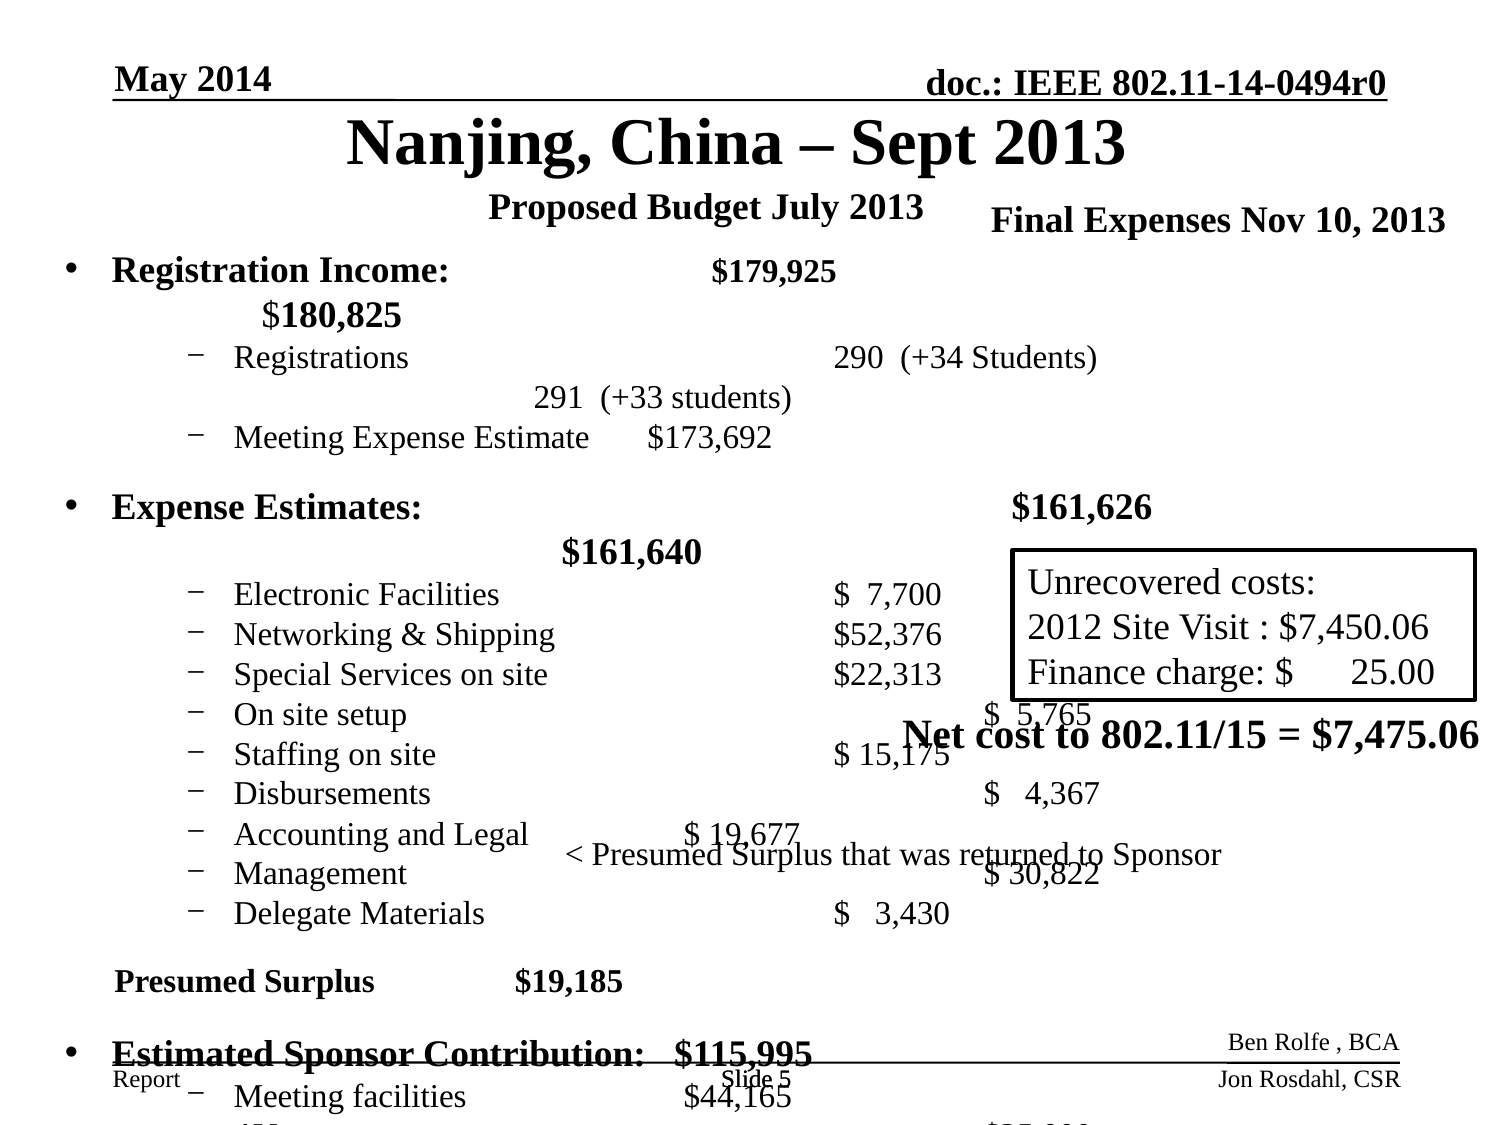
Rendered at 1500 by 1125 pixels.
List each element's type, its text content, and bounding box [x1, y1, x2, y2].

text_box Final Expenses Nov 10, 2013 [975, 187, 1463, 248]
text_box Net cost to 802.11/15 = $7,475.06 [887, 699, 1500, 765]
text_box Registration Income: $179,925 $180,825 Registrations 290 (+34 Students) 291 (+33 students) Meeting Expense Estimate $173,692 Expense Estimates: $161,626 $161,640 Electronic Facilities $ 7,700 Networking & Shipping $52,376 Special Services on site $22,313 On site setup $ 5,765 Staffing on site $ 15,175 Disbursements $ 4,367 Accounting and Legal $ 19,677 Management $ 30,822 Delegate Materials $ 3,430 Presumed Surplus $19,185 Estimated Sponsor Contribution: $115,995 Meeting facilities $44,165 AV $35,000 Special Event (social) $36,830 [50, 237, 1425, 1125]
text_box < Presumed Surplus that was returned to Sponsor [549, 824, 1263, 880]
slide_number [114, 54, 423, 99]
text_box Proposed Budget July 2013 [462, 174, 950, 235]
title Nanjing, China – Sept 2013 [99, 99, 1376, 176]
text_box Unrecovered costs: 2012 Site Visit : $7,450.06 Finance charge: $ 25.00 [1010, 548, 1477, 699]
